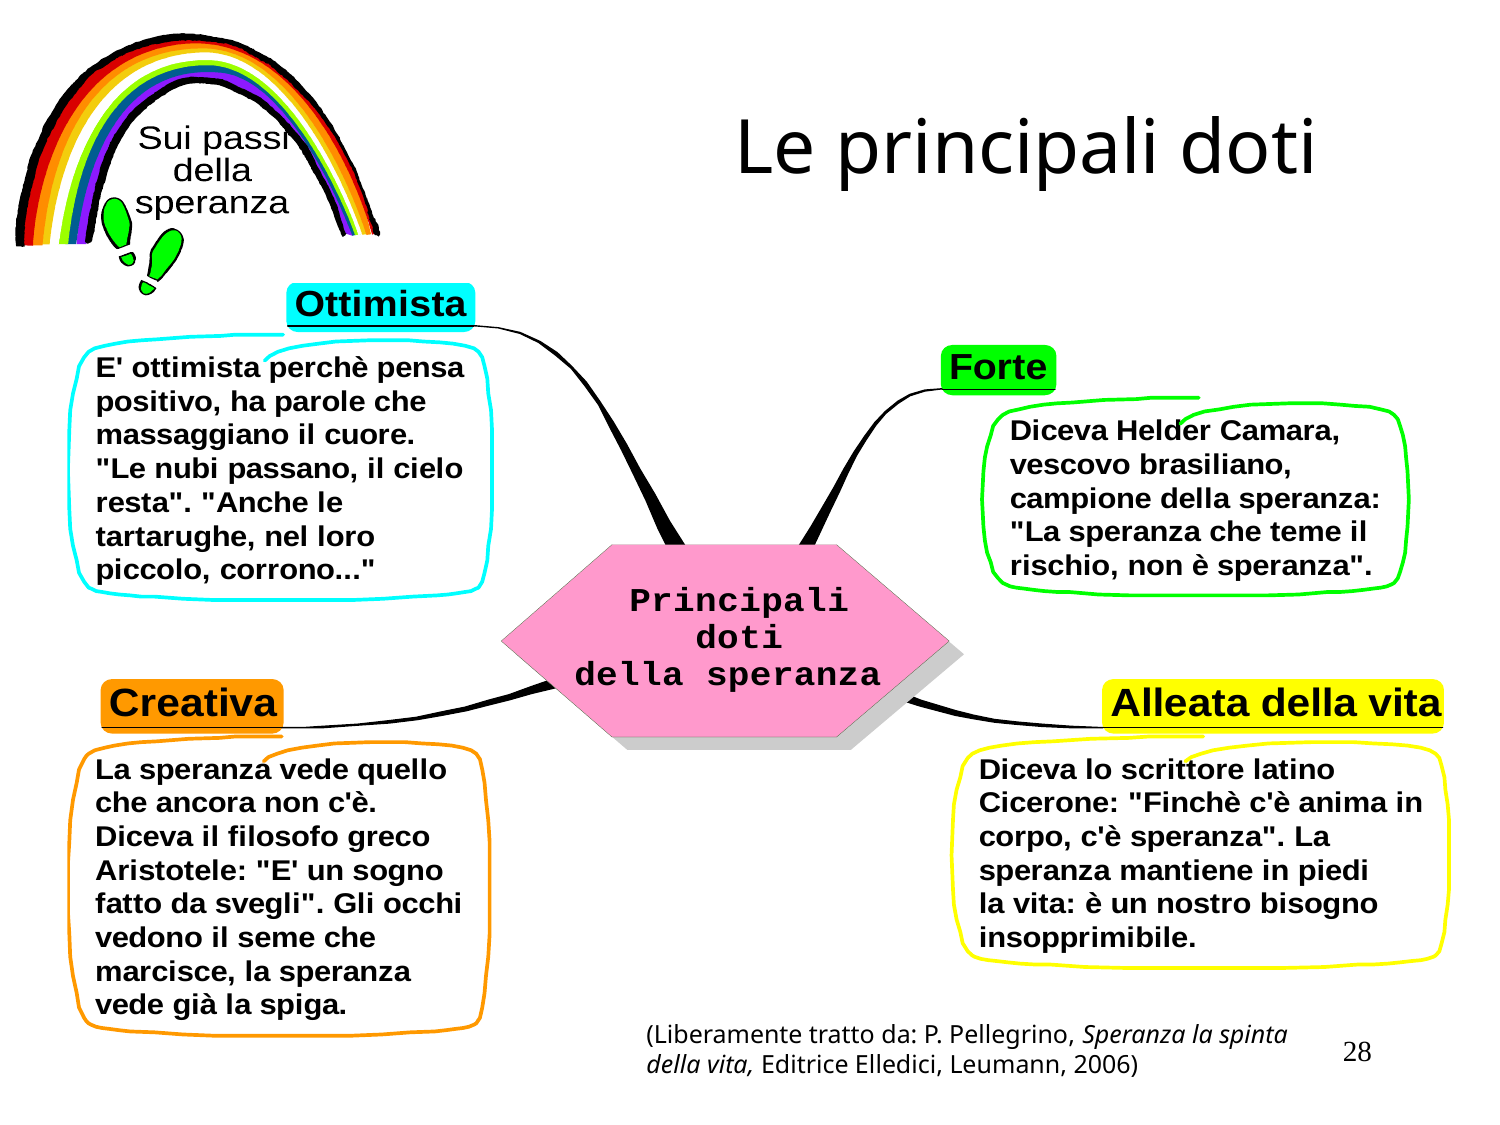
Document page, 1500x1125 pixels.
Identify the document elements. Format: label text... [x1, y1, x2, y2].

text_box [11, 30, 385, 249]
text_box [67, 283, 1457, 1048]
slide_number 28 [1074, 1055, 1388, 1101]
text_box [100, 196, 185, 282]
text_box (Liberamente tratto da: P. Pellegrino, Speranza la spinta della vita, Editrice Elledici, Leumann, 2006) [631, 1055, 1329, 1086]
text_box Le principali doti [525, 91, 1353, 282]
